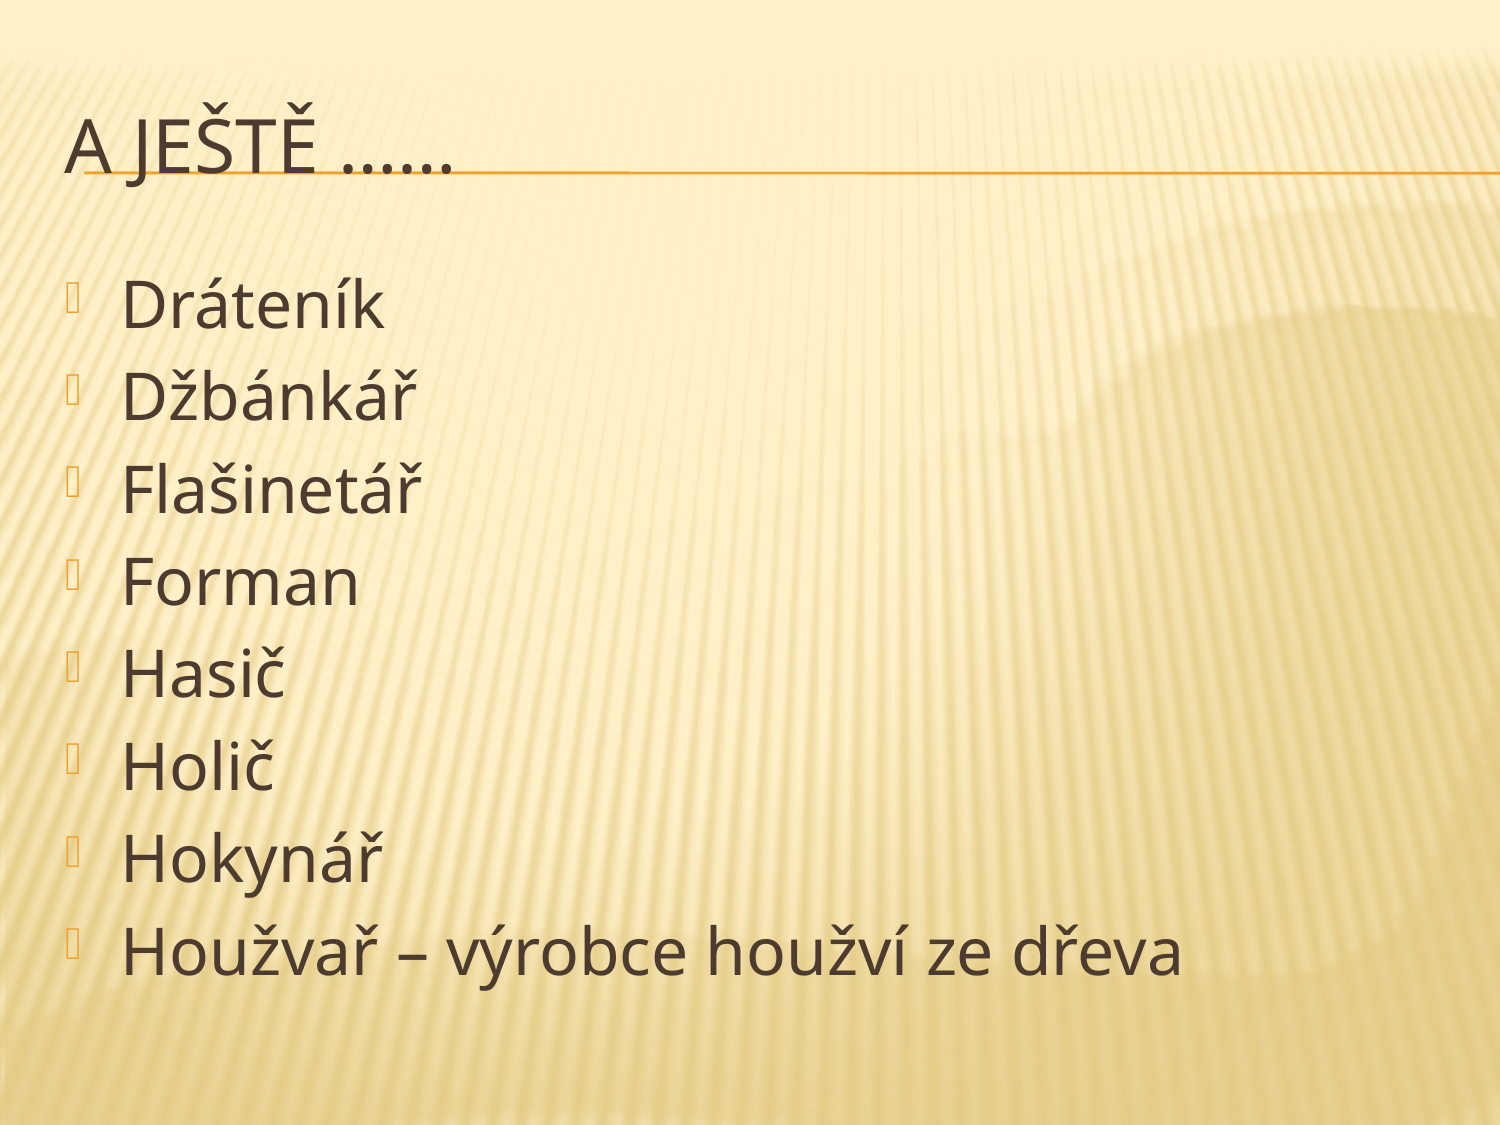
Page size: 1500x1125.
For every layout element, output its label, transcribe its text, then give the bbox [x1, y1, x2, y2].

list Dráteník Džbánkář Flašinetář Forman Hasič Holič Hokynář Houžvař – výrobce houžví ze dřeva [49, 254, 1476, 998]
title A ještě …… [50, 75, 1475, 213]
